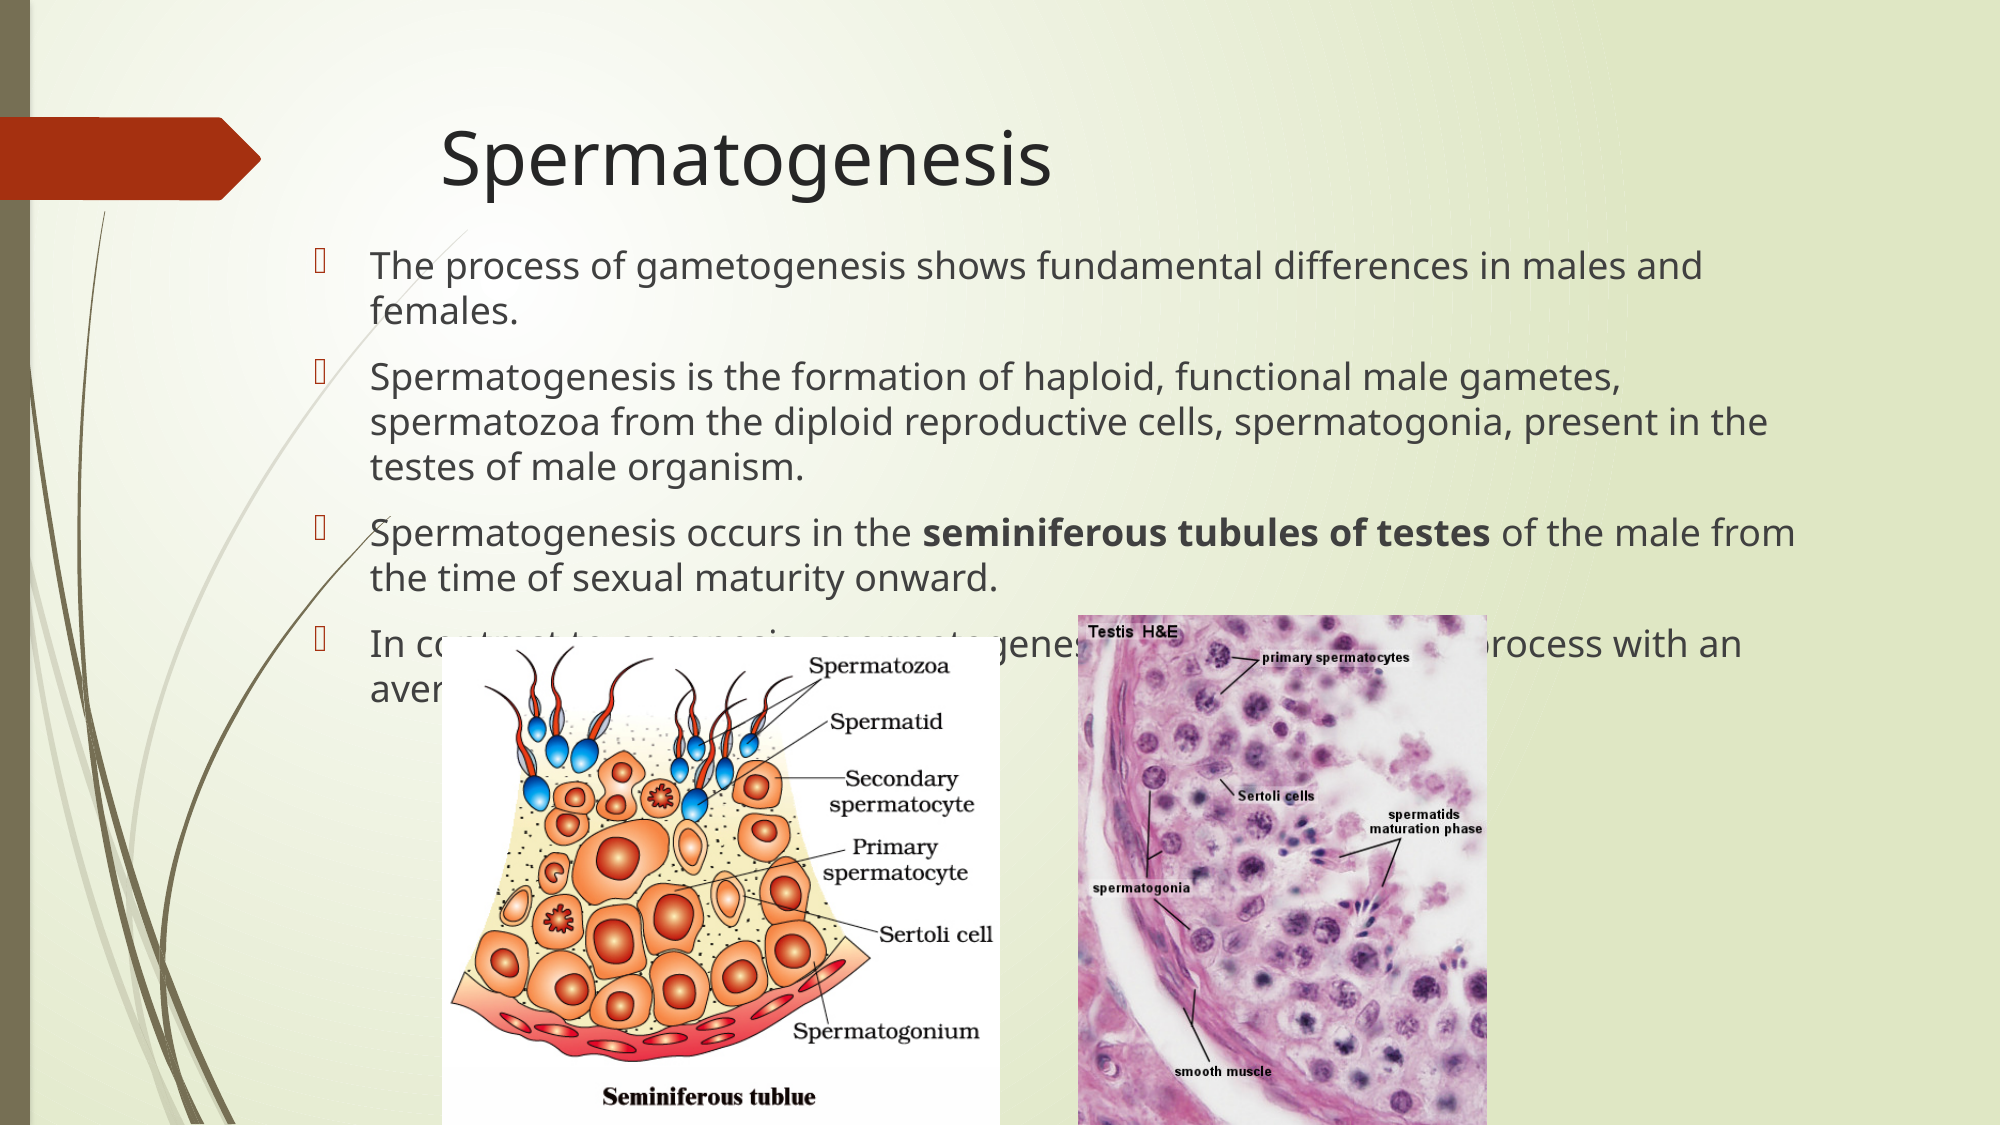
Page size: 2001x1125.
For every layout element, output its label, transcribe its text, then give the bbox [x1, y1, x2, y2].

list The process of gametogenesis shows fundamental differences in males and females. Spermatogenesis is the formation of haploid, functional male gametes, spermatozoa from the diploid reproductive cells, spermatogonia, present in the testes of male organism. Spermatogenesis occurs in the seminiferous tubules of testes of the male from the time of sexual maturity onward. In contrast to oogenesis, spermatogenesis is a relatively rapid process with an average duration of 60 to 65 days. [298, 234, 1859, 855]
picture [441, 637, 1001, 1125]
title Spermatogenesis [425, 102, 1888, 313]
picture [1078, 615, 1487, 1125]
